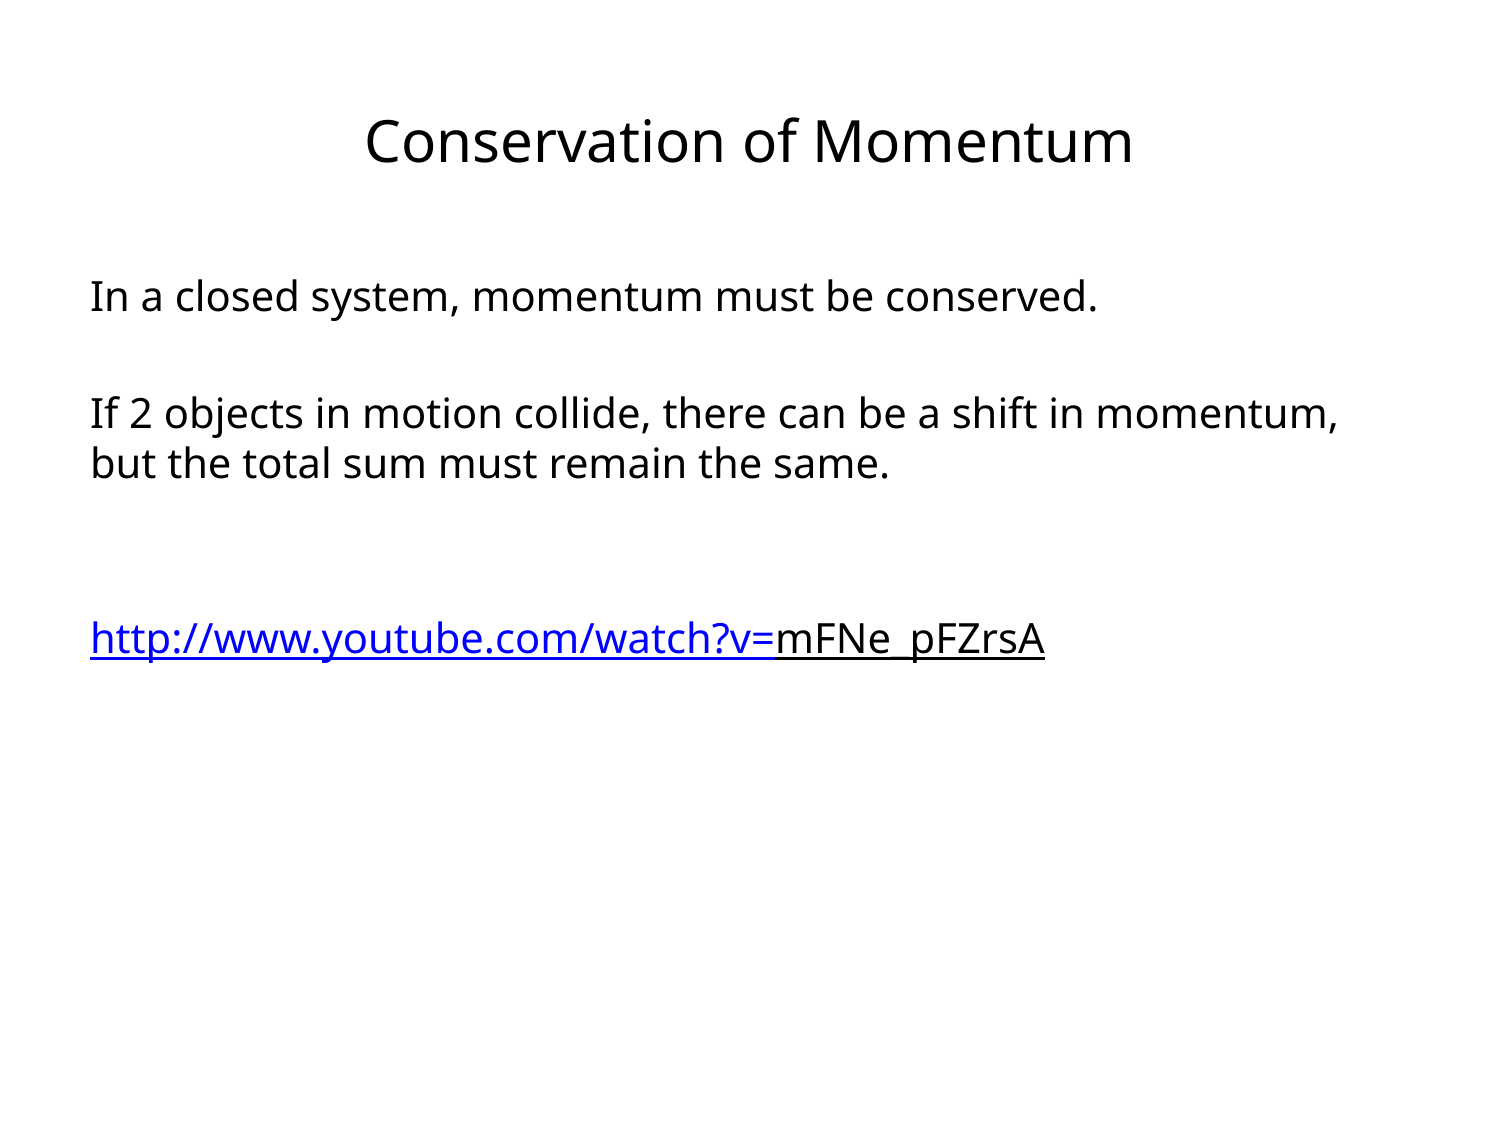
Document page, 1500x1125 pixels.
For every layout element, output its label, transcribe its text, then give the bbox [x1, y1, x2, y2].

title Conservation of Momentum [75, 45, 1425, 233]
list In a closed system, momentum must be conserved. If 2 objects in motion collide, there can be a shift in momentum, but the total sum must remain the same. http://www.youtube.com/watch?v=mFNe_pFZrsA [75, 262, 1425, 1005]
